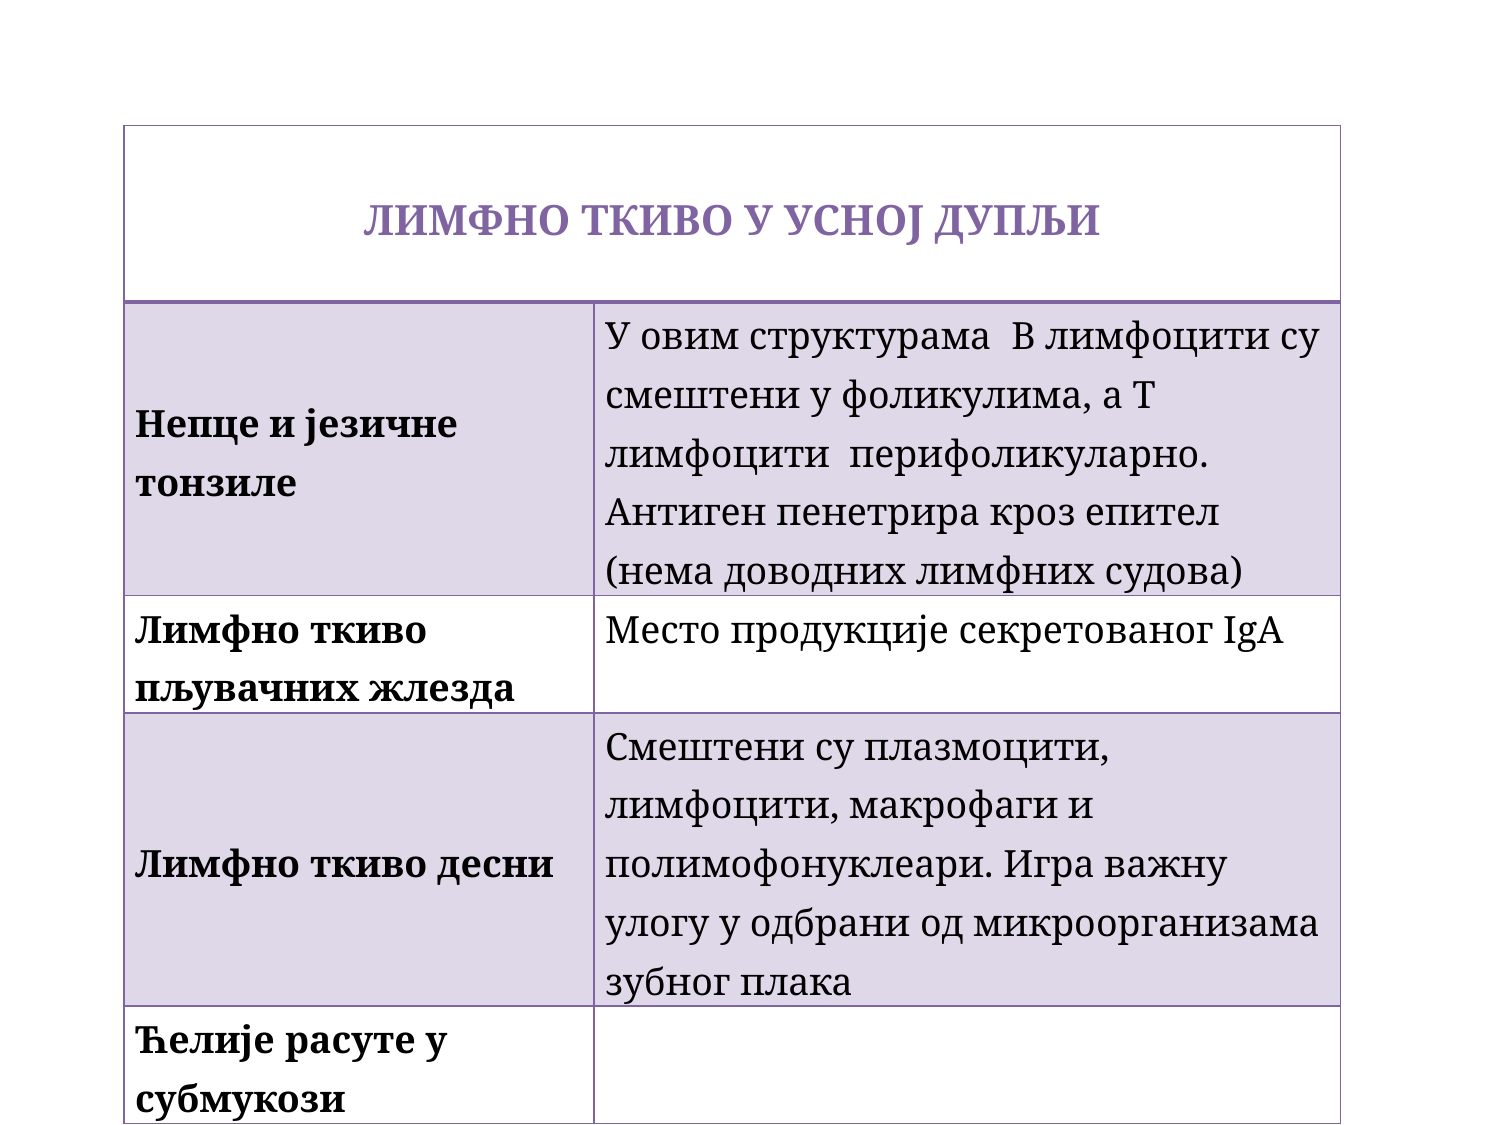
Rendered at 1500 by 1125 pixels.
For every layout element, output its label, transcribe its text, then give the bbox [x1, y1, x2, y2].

table_cell Место продукције секретованог IgA [595, 596, 1340, 712]
table_header ЛИМФНО ТКИВО У УСНОЈ ДУПЉИ [125, 126, 1340, 300]
table_cell Непце и језичне тонзиле [125, 304, 593, 595]
table_cell Лимфно ткиво пљувачних жлезда [125, 596, 593, 712]
table_cell [595, 1007, 1340, 1123]
table_cell Лимфно ткиво десни [125, 714, 593, 1005]
table_cell Ћелије расуте у субмукози [125, 1007, 593, 1123]
table_cell У овим структурама B лимфоцити су смештени у фоликулима, а Т лимфоцити перифоликуларно. Антиген пенетрира кроз епител (нема доводних лимфних судова) [595, 304, 1340, 595]
table_cell Смештени су плазмоцити, лимфоцити, макрофаги и полимофонуклеари. Игра важну улогу у одбрани од микроорганизама зубног плака [595, 714, 1340, 1005]
